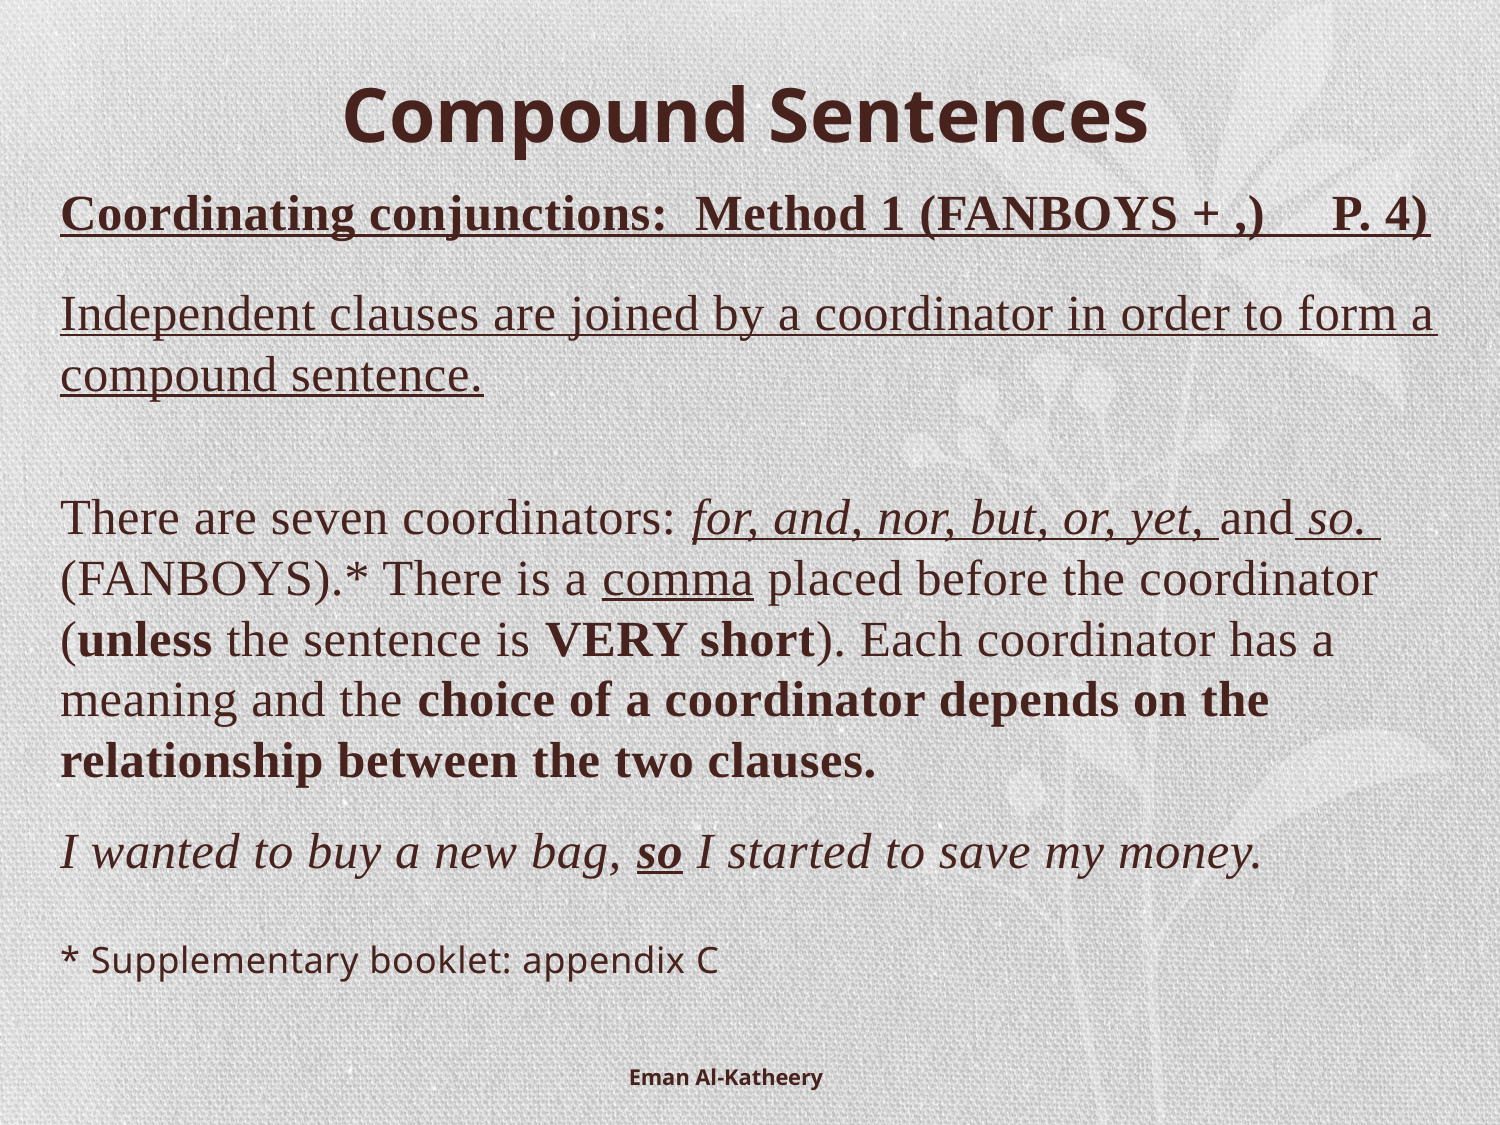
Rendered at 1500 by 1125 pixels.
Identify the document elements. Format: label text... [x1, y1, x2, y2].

footer Eman Al-Katheery [614, 1054, 1285, 1103]
list Coordinating conjunctions: Method 1 (FANBOYS + ,) P. 4) Independent clauses are joined by a coordinator in order to form a compound sentence. There are seven coordinators: for, and, nor, but, or, yet, and so. (FANBOYS).* There is a comma placed before the coordinator (unless the sentence is VERY short). Each coordinator has a meaning and the choice of a coordinator depends on the relationship between the two clauses. I wanted to buy a new bag, so I started to save my money. * Supplementary booklet: appendix C [45, 172, 1455, 1059]
title Compound Sentences [41, 30, 1451, 166]
